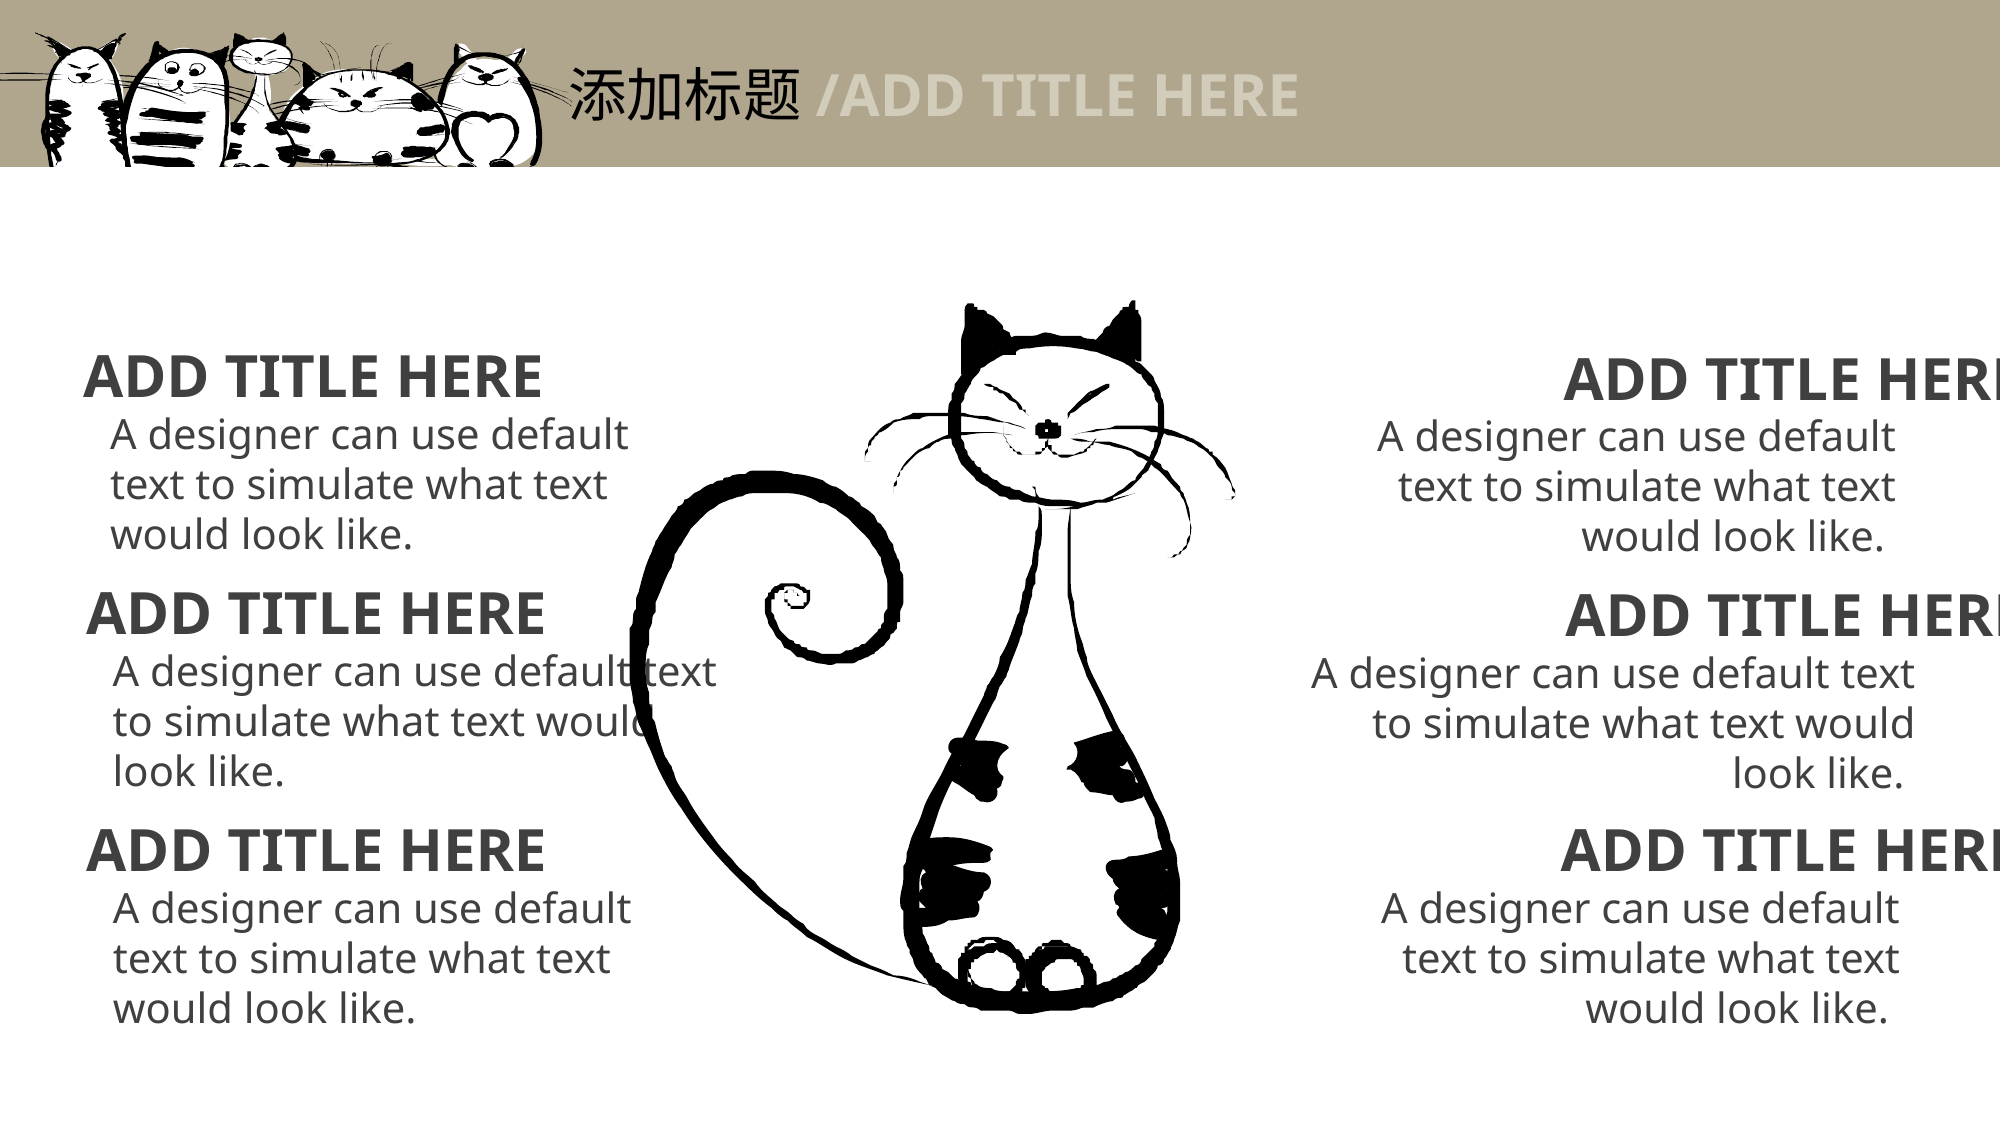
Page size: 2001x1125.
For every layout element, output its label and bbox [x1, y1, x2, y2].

picture [626, 300, 1236, 1014]
text_box [95, 331, 626, 517]
text_box [98, 805, 626, 991]
text_box [0, 0, 2000, 167]
text_box [1279, 571, 2000, 756]
text_box [1277, 334, 2000, 519]
text_box [97, 568, 626, 754]
text_box [1282, 805, 2000, 991]
